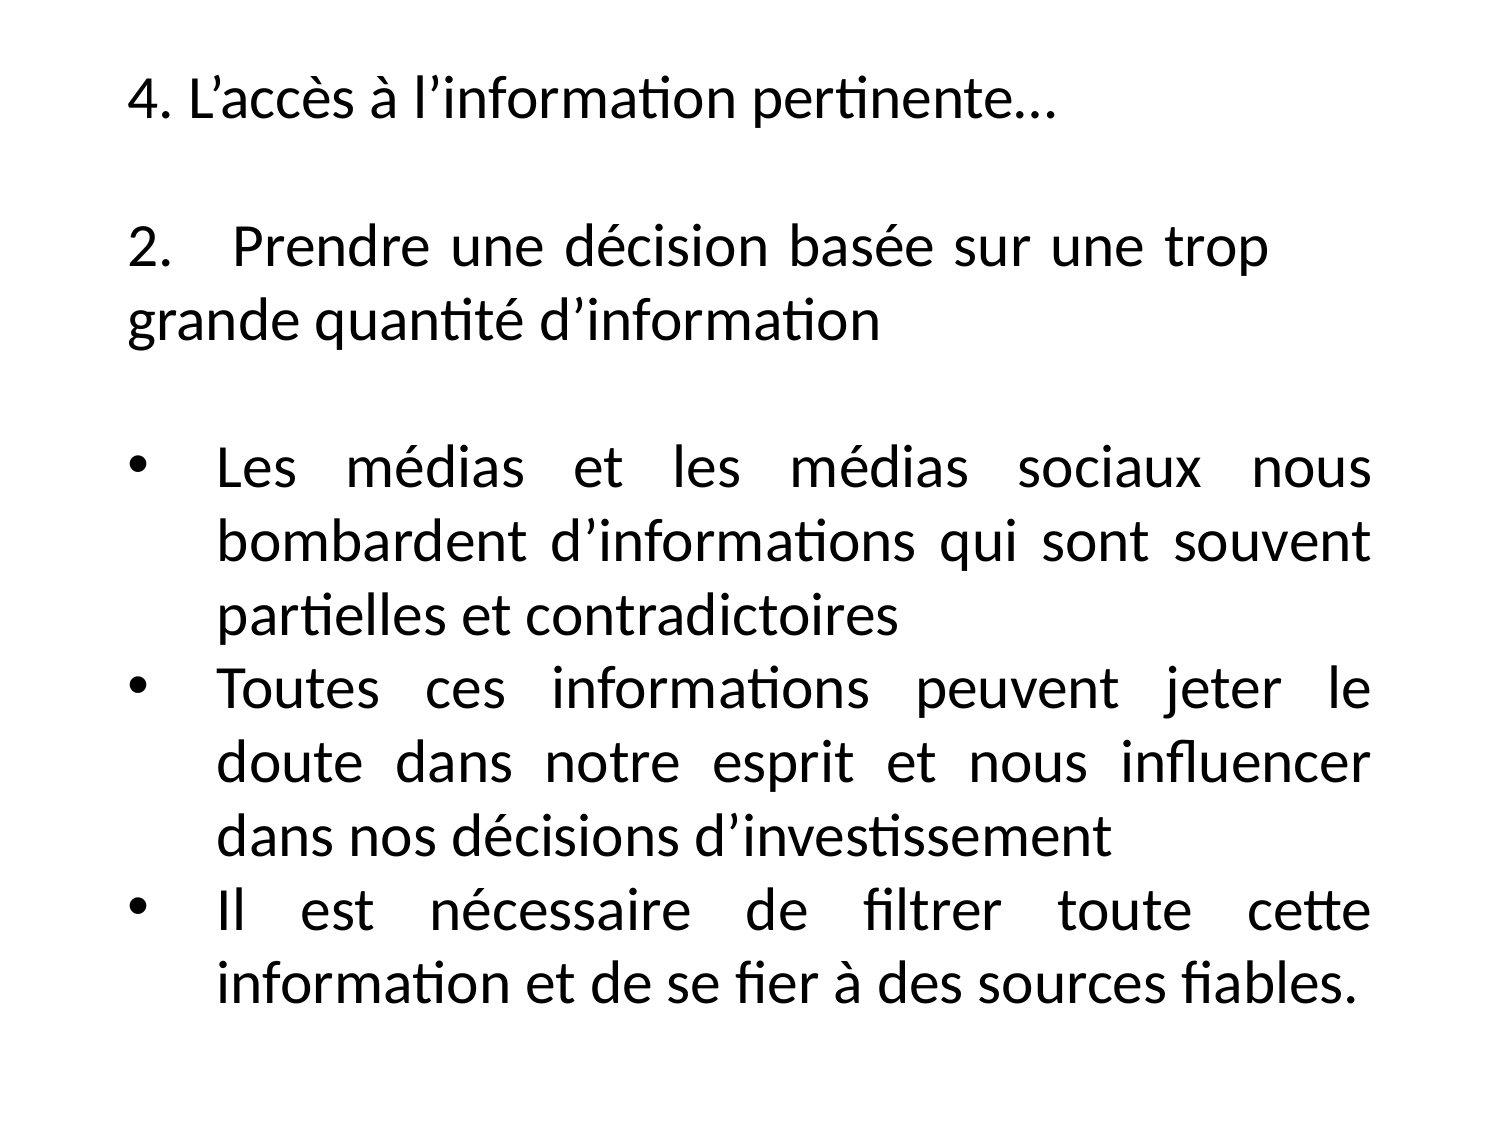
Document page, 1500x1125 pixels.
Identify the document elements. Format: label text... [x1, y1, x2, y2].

text_box 4. L’accès à l’information pertinente… 2. Prendre une décision basée sur une trop grande quantité d’information Les médias et les médias sociaux nous bombardent d’informations qui sont souvent partielles et contradictoires Toutes ces informations peuvent jeter le doute dans notre esprit et nous influencer dans nos décisions d’investissement Il est nécessaire de filtrer toute cette information et de se fier à des sources fiables. [112, 50, 1388, 1075]
